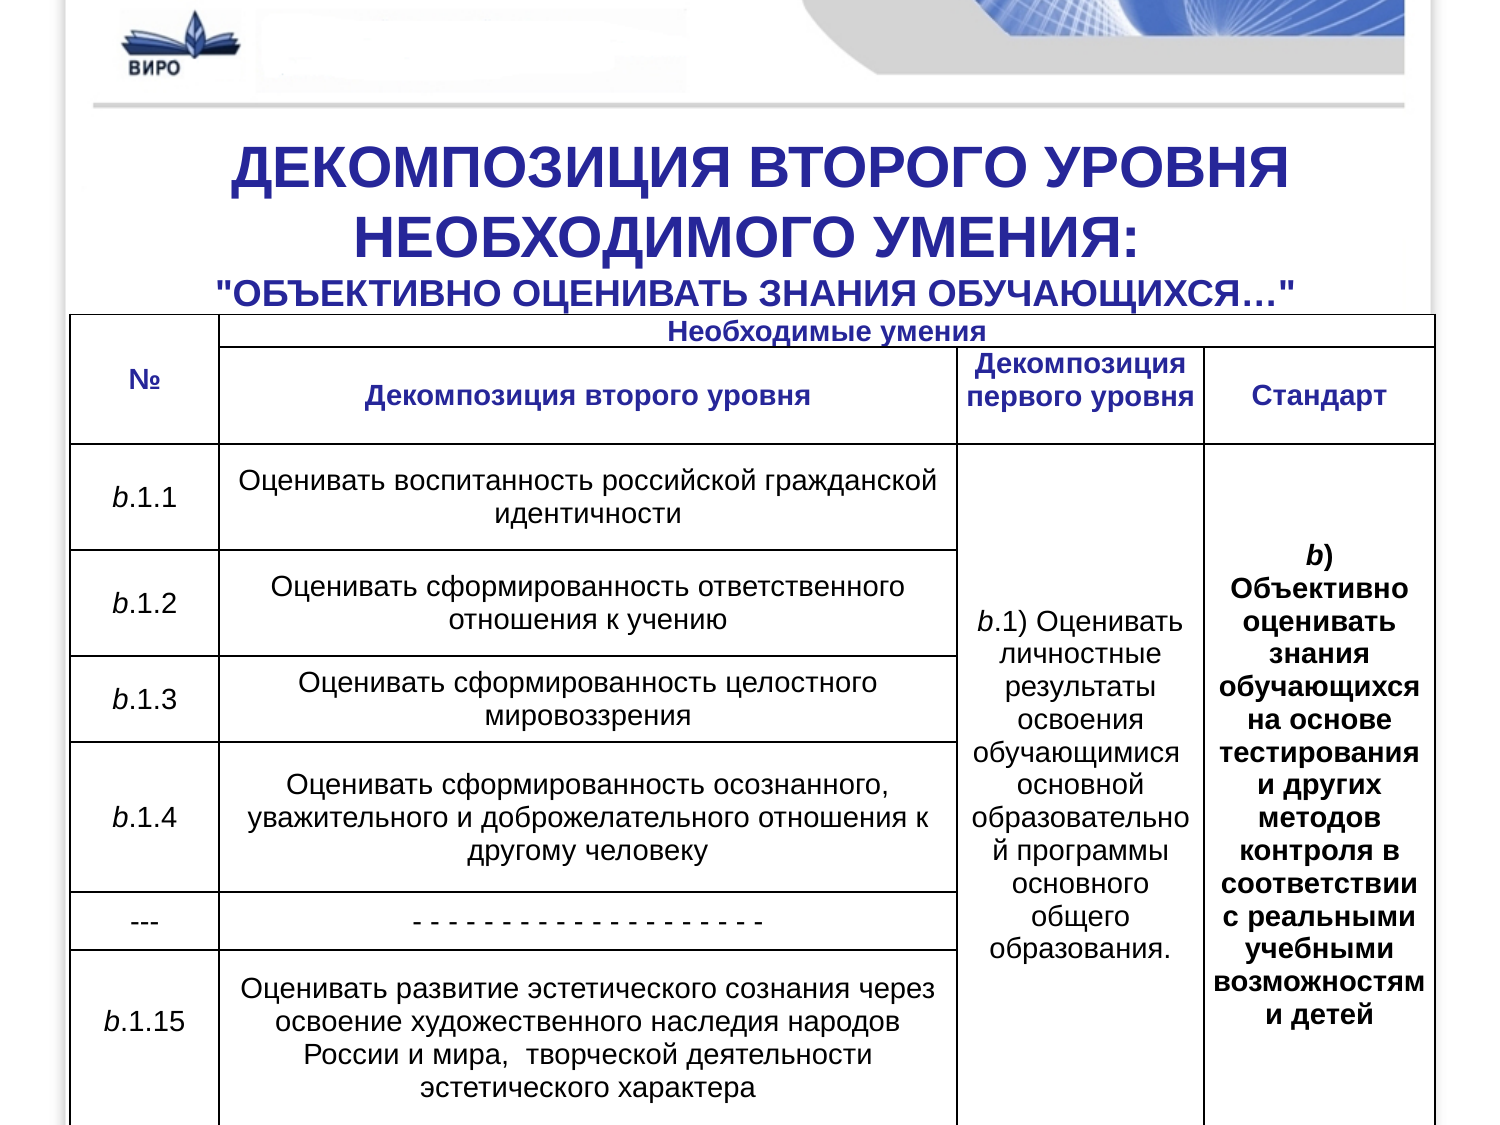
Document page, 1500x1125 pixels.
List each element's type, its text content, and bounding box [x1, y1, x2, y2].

table_header Необходимые умения [220, 315, 1434, 346]
table_cell Декомпозиция второго уровня [220, 348, 956, 443]
table_cell b.1.2 [71, 551, 218, 655]
table_cell b.1.3 [71, 657, 218, 741]
table_cell b) Объективно оценивать знания обучающихся на основе тестирования и других методов контроля в соответствии с реальными учебными возможностями детей [1205, 445, 1434, 1125]
title Декомпозиция второго уровня необходимого умения: "Объективно оценивать знания обучающихся…" [53, 121, 1459, 263]
table_cell Оценивать развитие эстетического сознания через освоение художественного наследия народов России и мира, творческой деятельности эстетического характера [220, 951, 956, 1125]
table_cell Оценивать сформированность осознанного, уважительного и доброжелательного отношения к другому человеку [220, 743, 956, 891]
picture [0, 0, 1500, 80]
table_cell b.1.1 [71, 445, 218, 549]
table_cell b.1.15 [71, 951, 218, 1125]
table_cell b.1.4 [71, 743, 218, 891]
picture [0, 81, 1500, 1125]
table_cell Декомпозиция первого уровня [958, 348, 1203, 443]
table_header № [71, 315, 218, 443]
table_cell Стандарт [1205, 348, 1434, 443]
text_box [0, 5, 1496, 81]
table_cell b.1) Оценивать личностные результаты освоения обучающимися основной образовательной программы основного общего образования. [958, 445, 1203, 1125]
table_cell --- [71, 893, 218, 949]
table_cell Оценивать сформированность ответственного отношения к учению [220, 551, 956, 655]
table_cell Оценивать воспитанность российской гражданской идентичности [220, 445, 956, 549]
table_cell Оценивать сформированность целостного мировоззрения [220, 657, 956, 741]
table_cell - - - - - - - - - - - - - - - - - - - - [220, 893, 956, 949]
